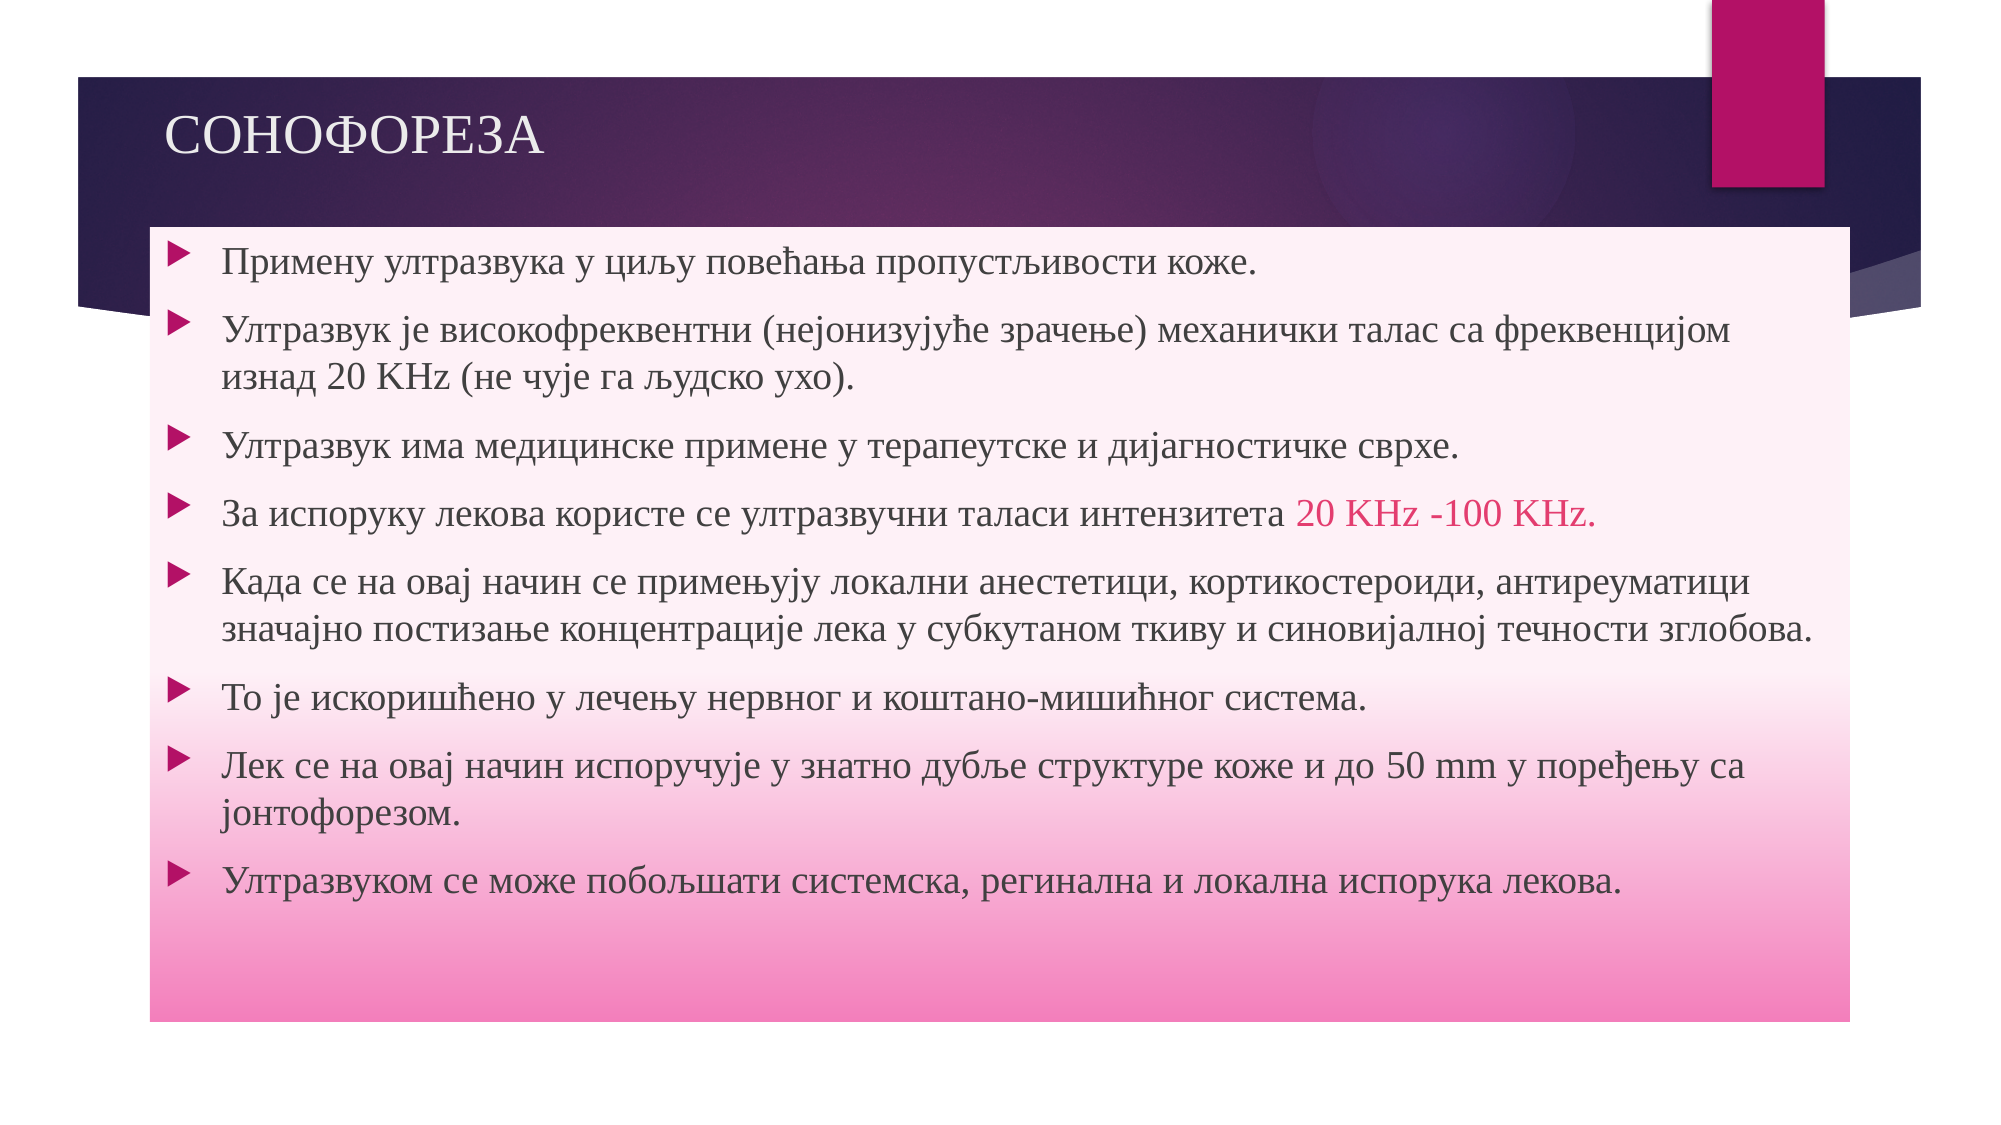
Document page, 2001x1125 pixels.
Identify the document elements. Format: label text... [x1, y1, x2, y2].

title СОНОФОРЕЗА [149, 0, 1851, 262]
list Примену ултразвука у циљу повећања пропустљивости коже. Ултразвук је високофреквентни (нејонизујуће зрачење) механички талас са фреквенцијом изнад 20 KHz (не чује га људско ухо). Ултразвук има медицинске примене у терапеутске и дијагностичке сврхе. За испоруку лекова користе се ултразвучни таласи интензитета 20 KHz -100 KHz. Када се на овај начин се примењују локални анестетици, кортикостероиди, антиреуматици значајно постизање концентрације лека у субкутаном ткиву и синовијалној течности зглобова. То је искоришћено у лечењу нервног и коштано-мишићног система. Лек се на овај начин испоручује у знатно дубље структуре коже и до 50 mm у поређењу са јонтофорезом. Ултразвуком се може побољшати системска, регинална и локална испорука лекова. [149, 227, 1850, 1022]
